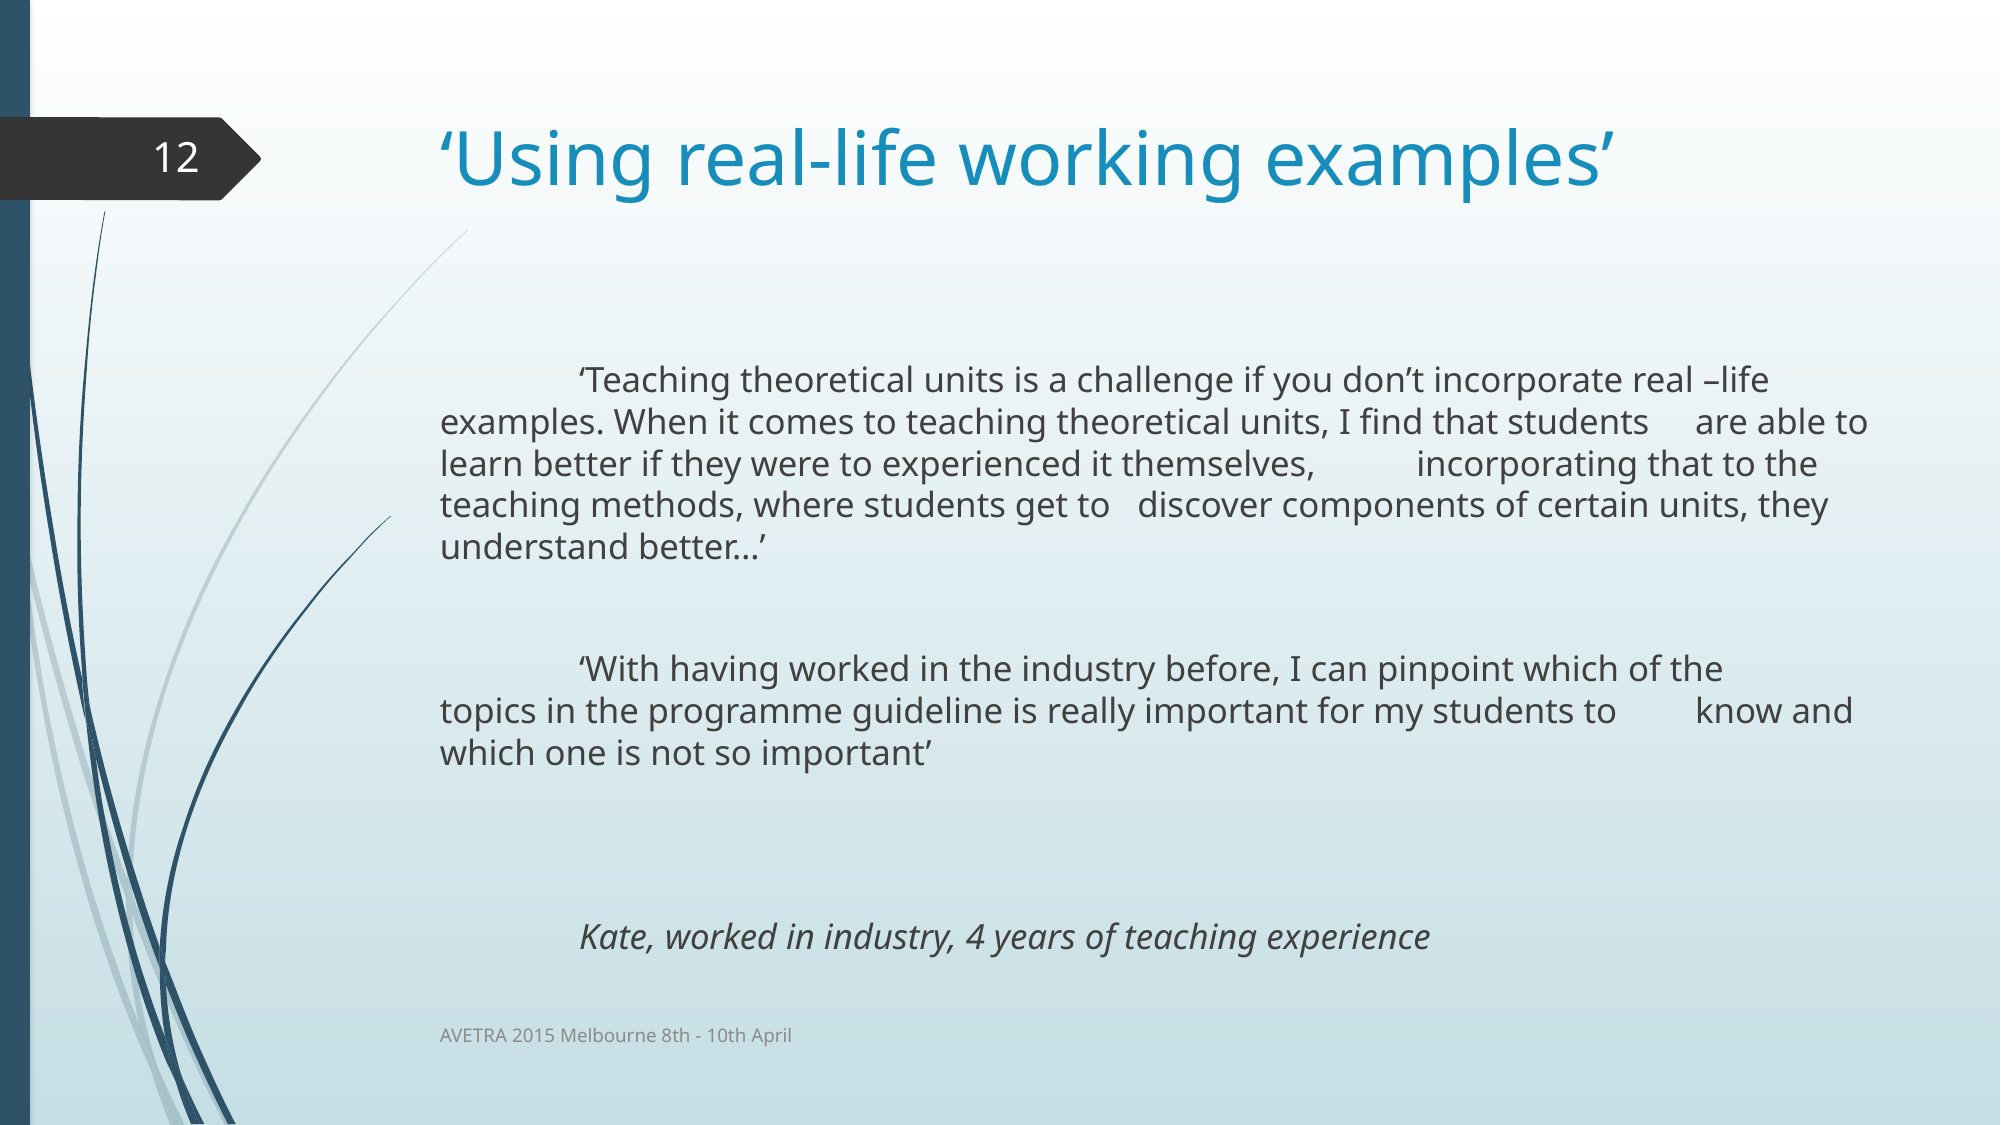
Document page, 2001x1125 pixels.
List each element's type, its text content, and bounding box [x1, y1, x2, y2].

title ‘Using real-life working examples’ [425, 102, 1888, 313]
slide_number 12 [87, 129, 216, 190]
footer AVETRA 2015 Melbourne 8th - 10th April [424, 1006, 1675, 1067]
list ‘Teaching theoretical units is a challenge if you don’t incorporate real –life examples. When it comes to teaching theoretical units, I find that students are able to learn better if they were to experienced it themselves, incorporating that to the teaching methods, where students get to discover components of certain units, they understand better…’ ‘With having worked in the industry before, I can pinpoint which of the topics in the programme guideline is really important for my students to know and which one is not so important’ Kate, worked in industry, 4 years of teaching experience [424, 350, 1888, 970]
